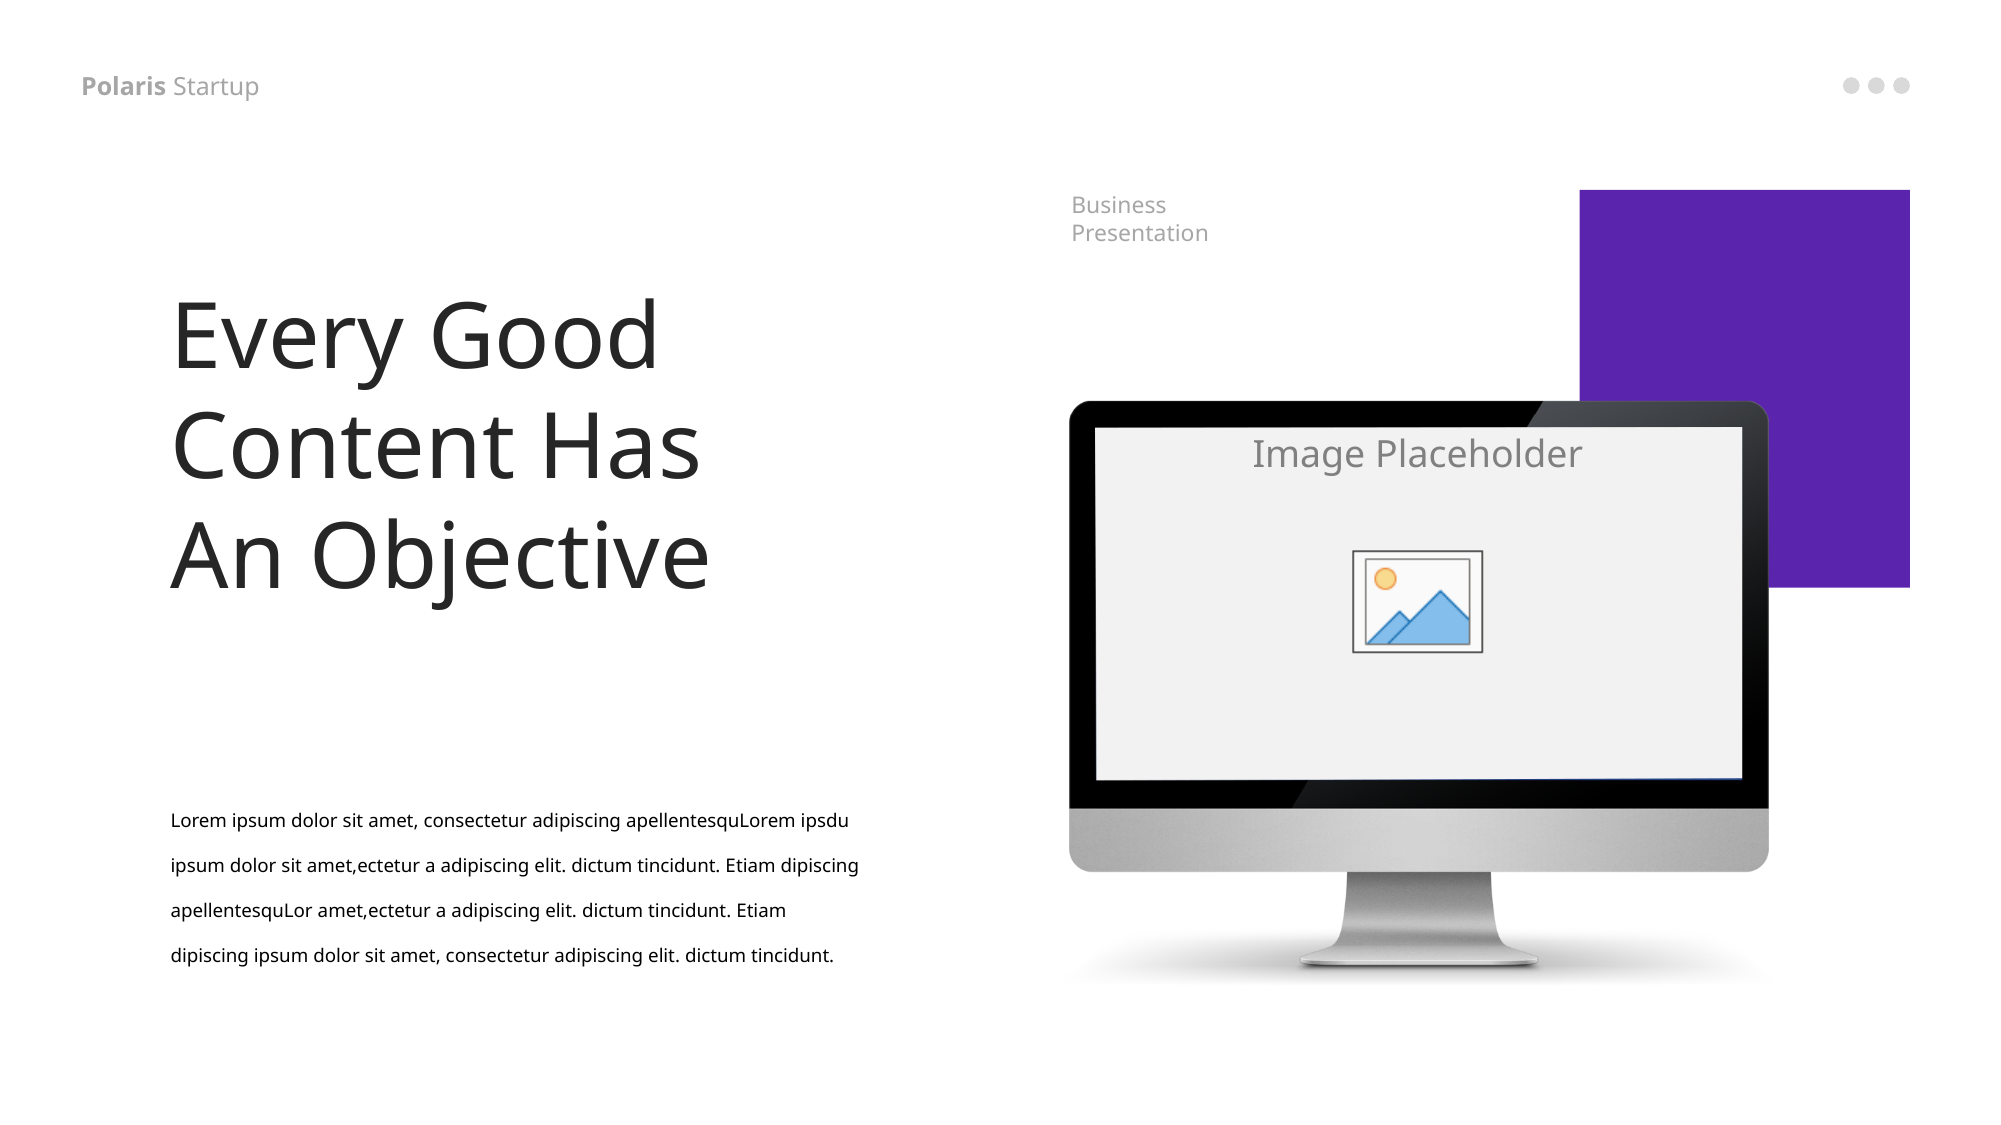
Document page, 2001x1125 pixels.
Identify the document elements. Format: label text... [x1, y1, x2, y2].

text_box [1579, 189, 1911, 589]
text_box Business Presentation [1056, 183, 1286, 254]
picture [1056, 387, 1783, 990]
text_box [1842, 77, 1910, 94]
text_box Lorem ipsum dolor sit amet, consectetur adipiscing apellentesquLorem ipsdu ipsum dolor sit amet,ectetur a adipiscing elit. dictum tincidunt. Etiam dipiscing apellentesquLor amet,ectetur a adipiscing elit. dictum tincidunt. Etiam dipiscing ipsum dolor sit amet, consectetur adipiscing elit. dictum tincidunt. [155, 778, 882, 974]
text_box Polaris Startup [66, 62, 328, 108]
text_box Every Good Content Has An Objective [155, 269, 812, 615]
